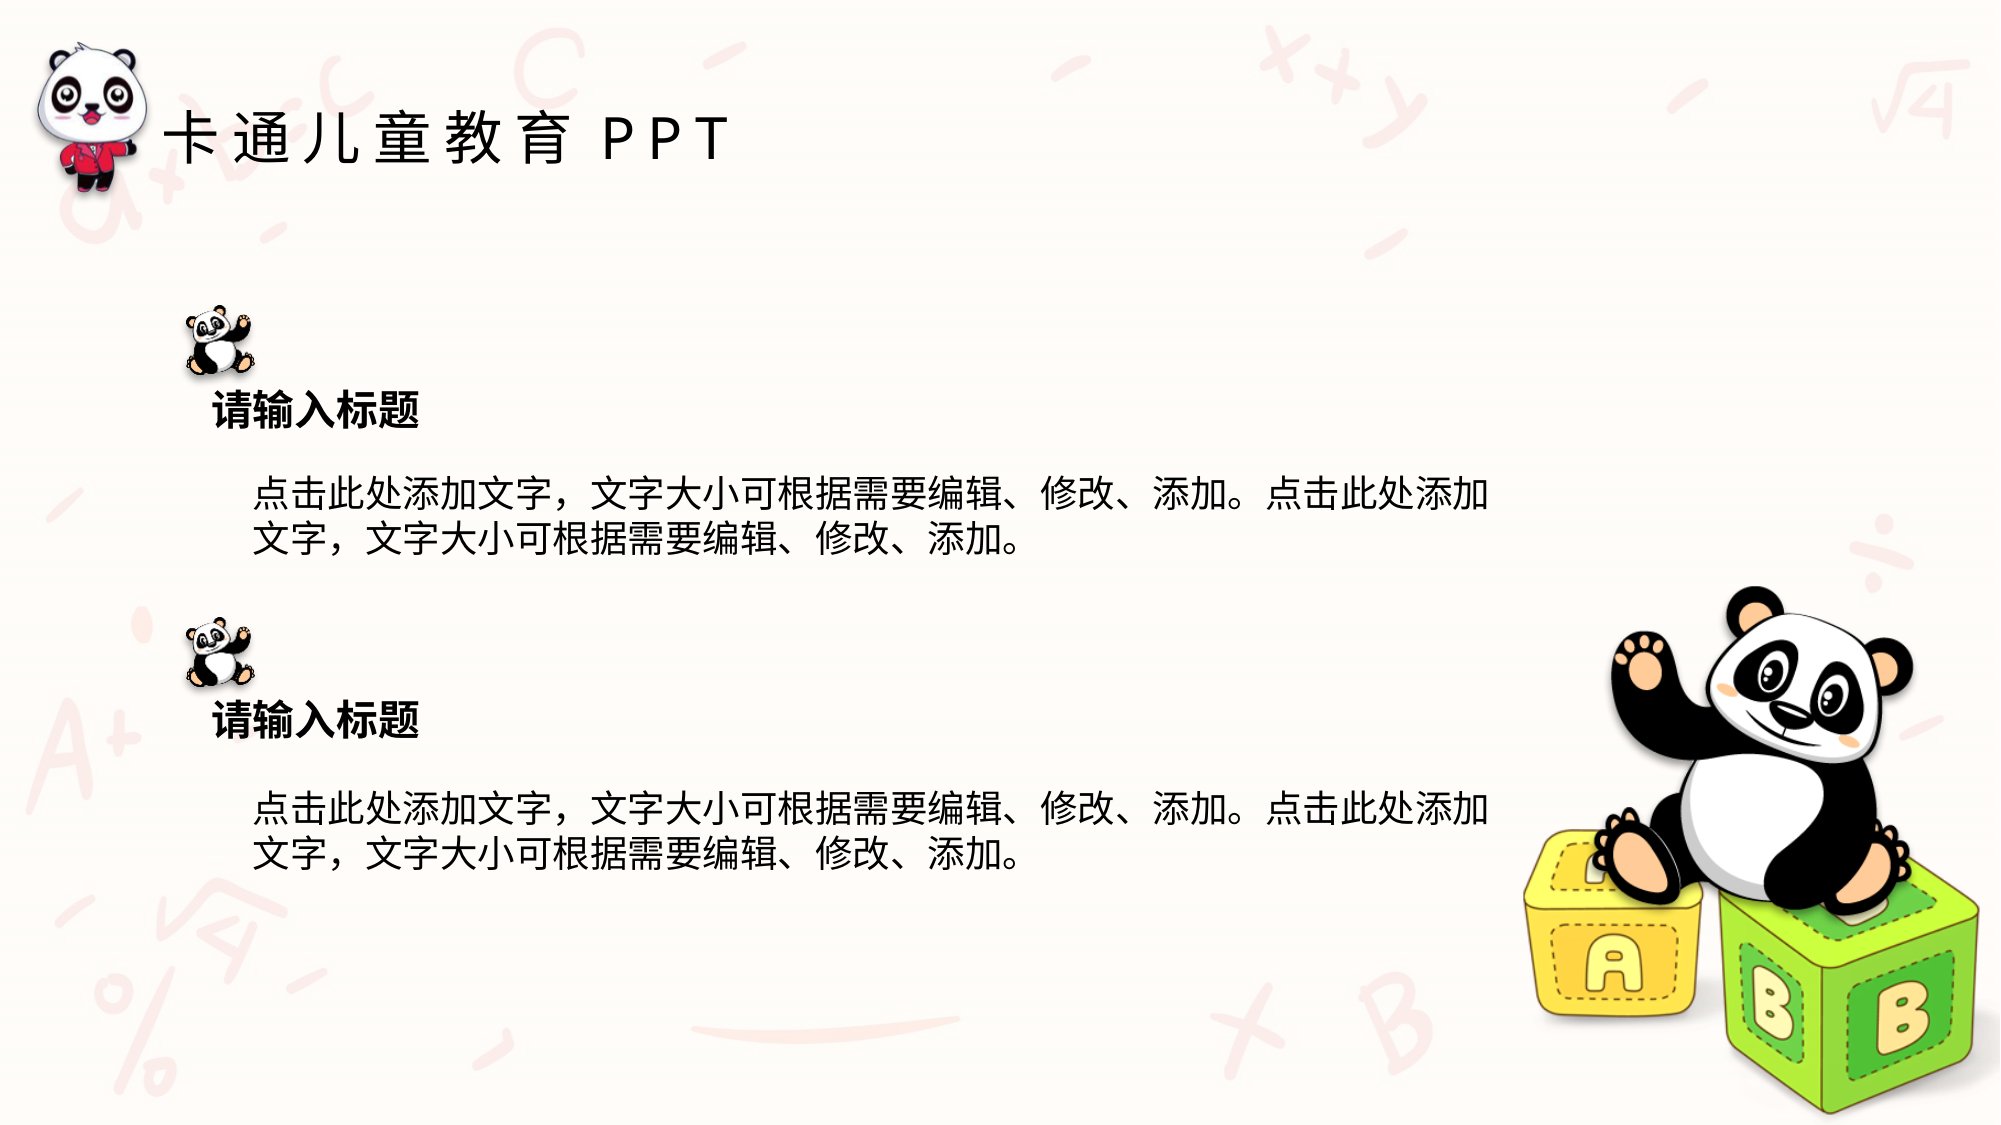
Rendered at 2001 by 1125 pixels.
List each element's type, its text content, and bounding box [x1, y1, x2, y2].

text_box 点击此处添加文字，文字大小可根据需要编辑、修改、添加。点击此处添加文字，文字大小可根据需要编辑、修改、添加。 [238, 777, 1520, 883]
picture [1502, 583, 2000, 1125]
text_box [186, 304, 446, 442]
picture [33, 31, 153, 196]
text_box 点击此处添加文字，文字大小可根据需要编辑、修改、添加。点击此处添加文字，文字大小可根据需要编辑、修改、添加。 [238, 462, 1520, 568]
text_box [186, 616, 446, 753]
